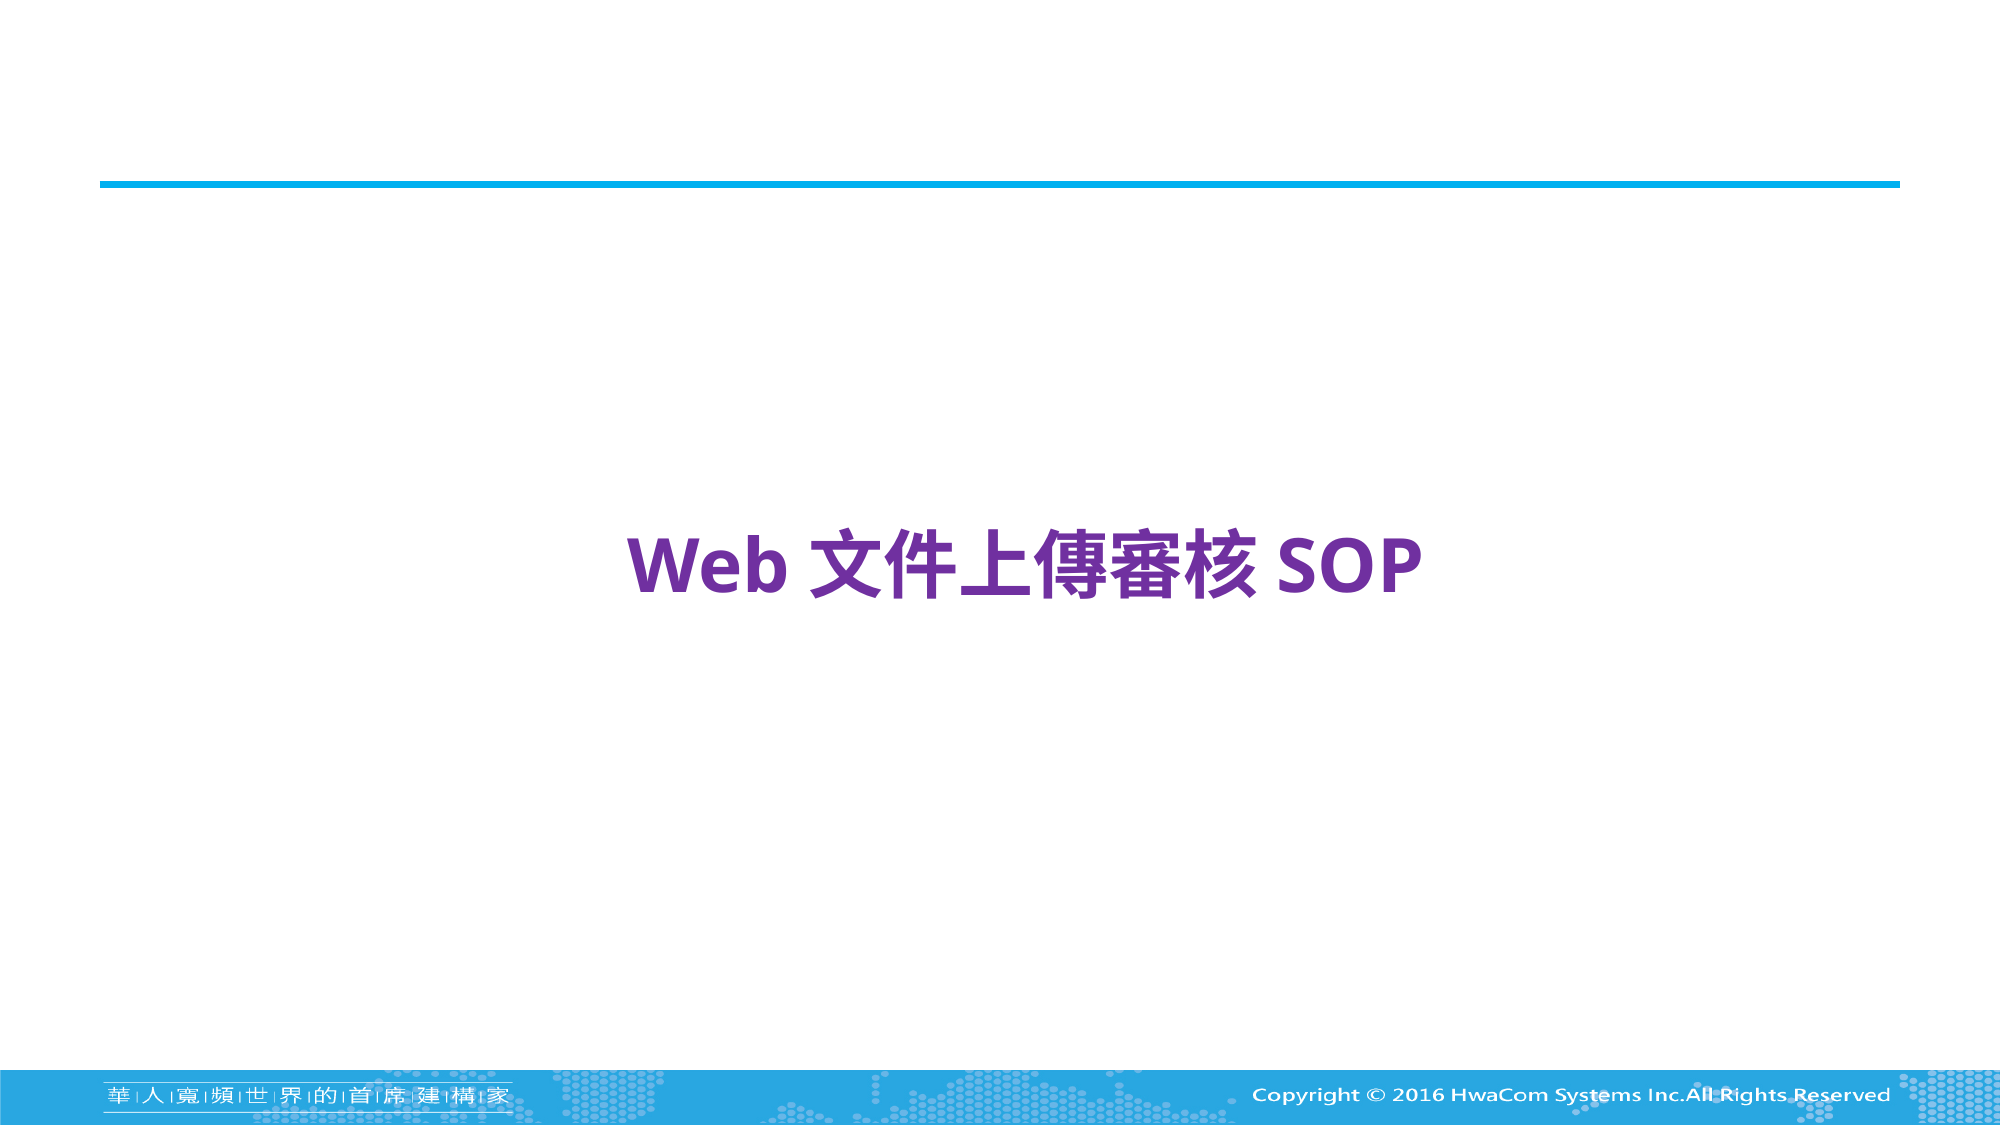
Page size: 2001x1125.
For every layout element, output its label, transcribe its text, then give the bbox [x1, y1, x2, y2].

title Web文件上傳審核SOP [125, 499, 1926, 626]
picture [0, 1070, 2000, 1125]
